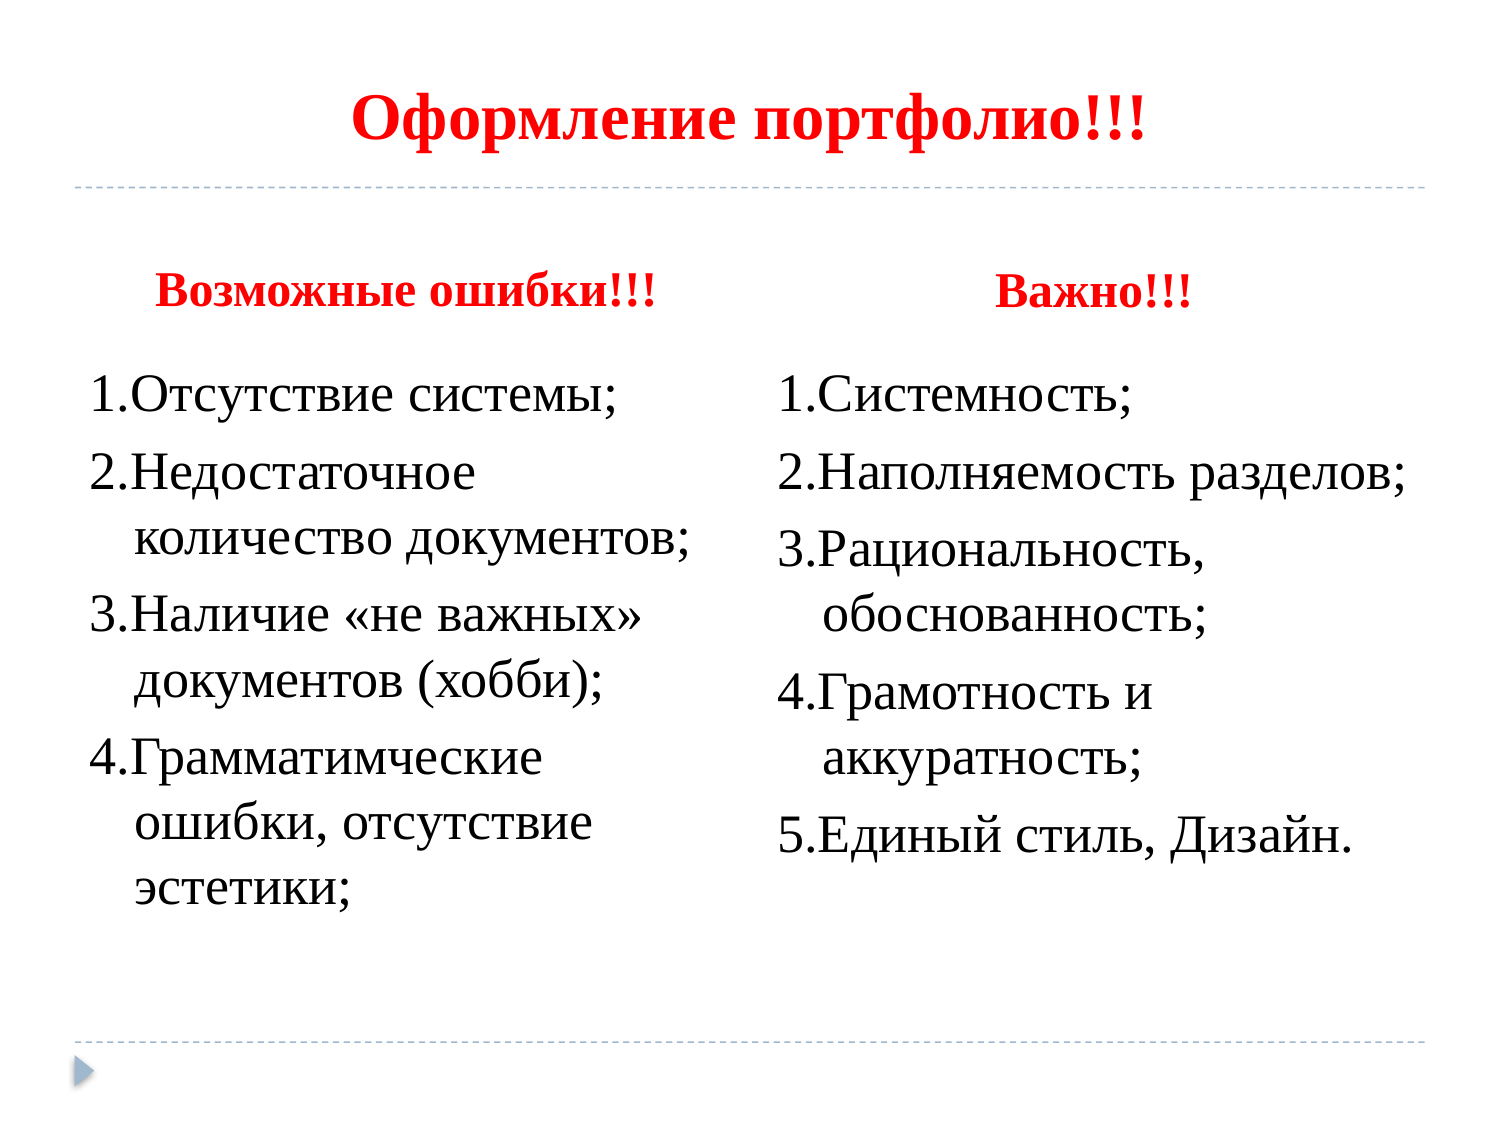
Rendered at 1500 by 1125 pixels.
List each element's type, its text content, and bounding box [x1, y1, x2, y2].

list 1.Системность; 2.Наполняемость разделов; 3.Рациональность, обоснованность; 4.Грамотность и аккуратность; 5.Единый стиль, Дизайн. [762, 350, 1425, 1013]
list Важно!!! [762, 212, 1426, 325]
list Возможные ошибки!!! [75, 210, 738, 324]
list 1.Отсутствие системы; 2.Недостаточное количество документов; 3.Наличие «не важных» документов (хобби); 4.Грамматимческие ошибки, отсутствие эстетики; [75, 350, 738, 1013]
title Оформление портфолио!!! [75, 37, 1425, 188]
